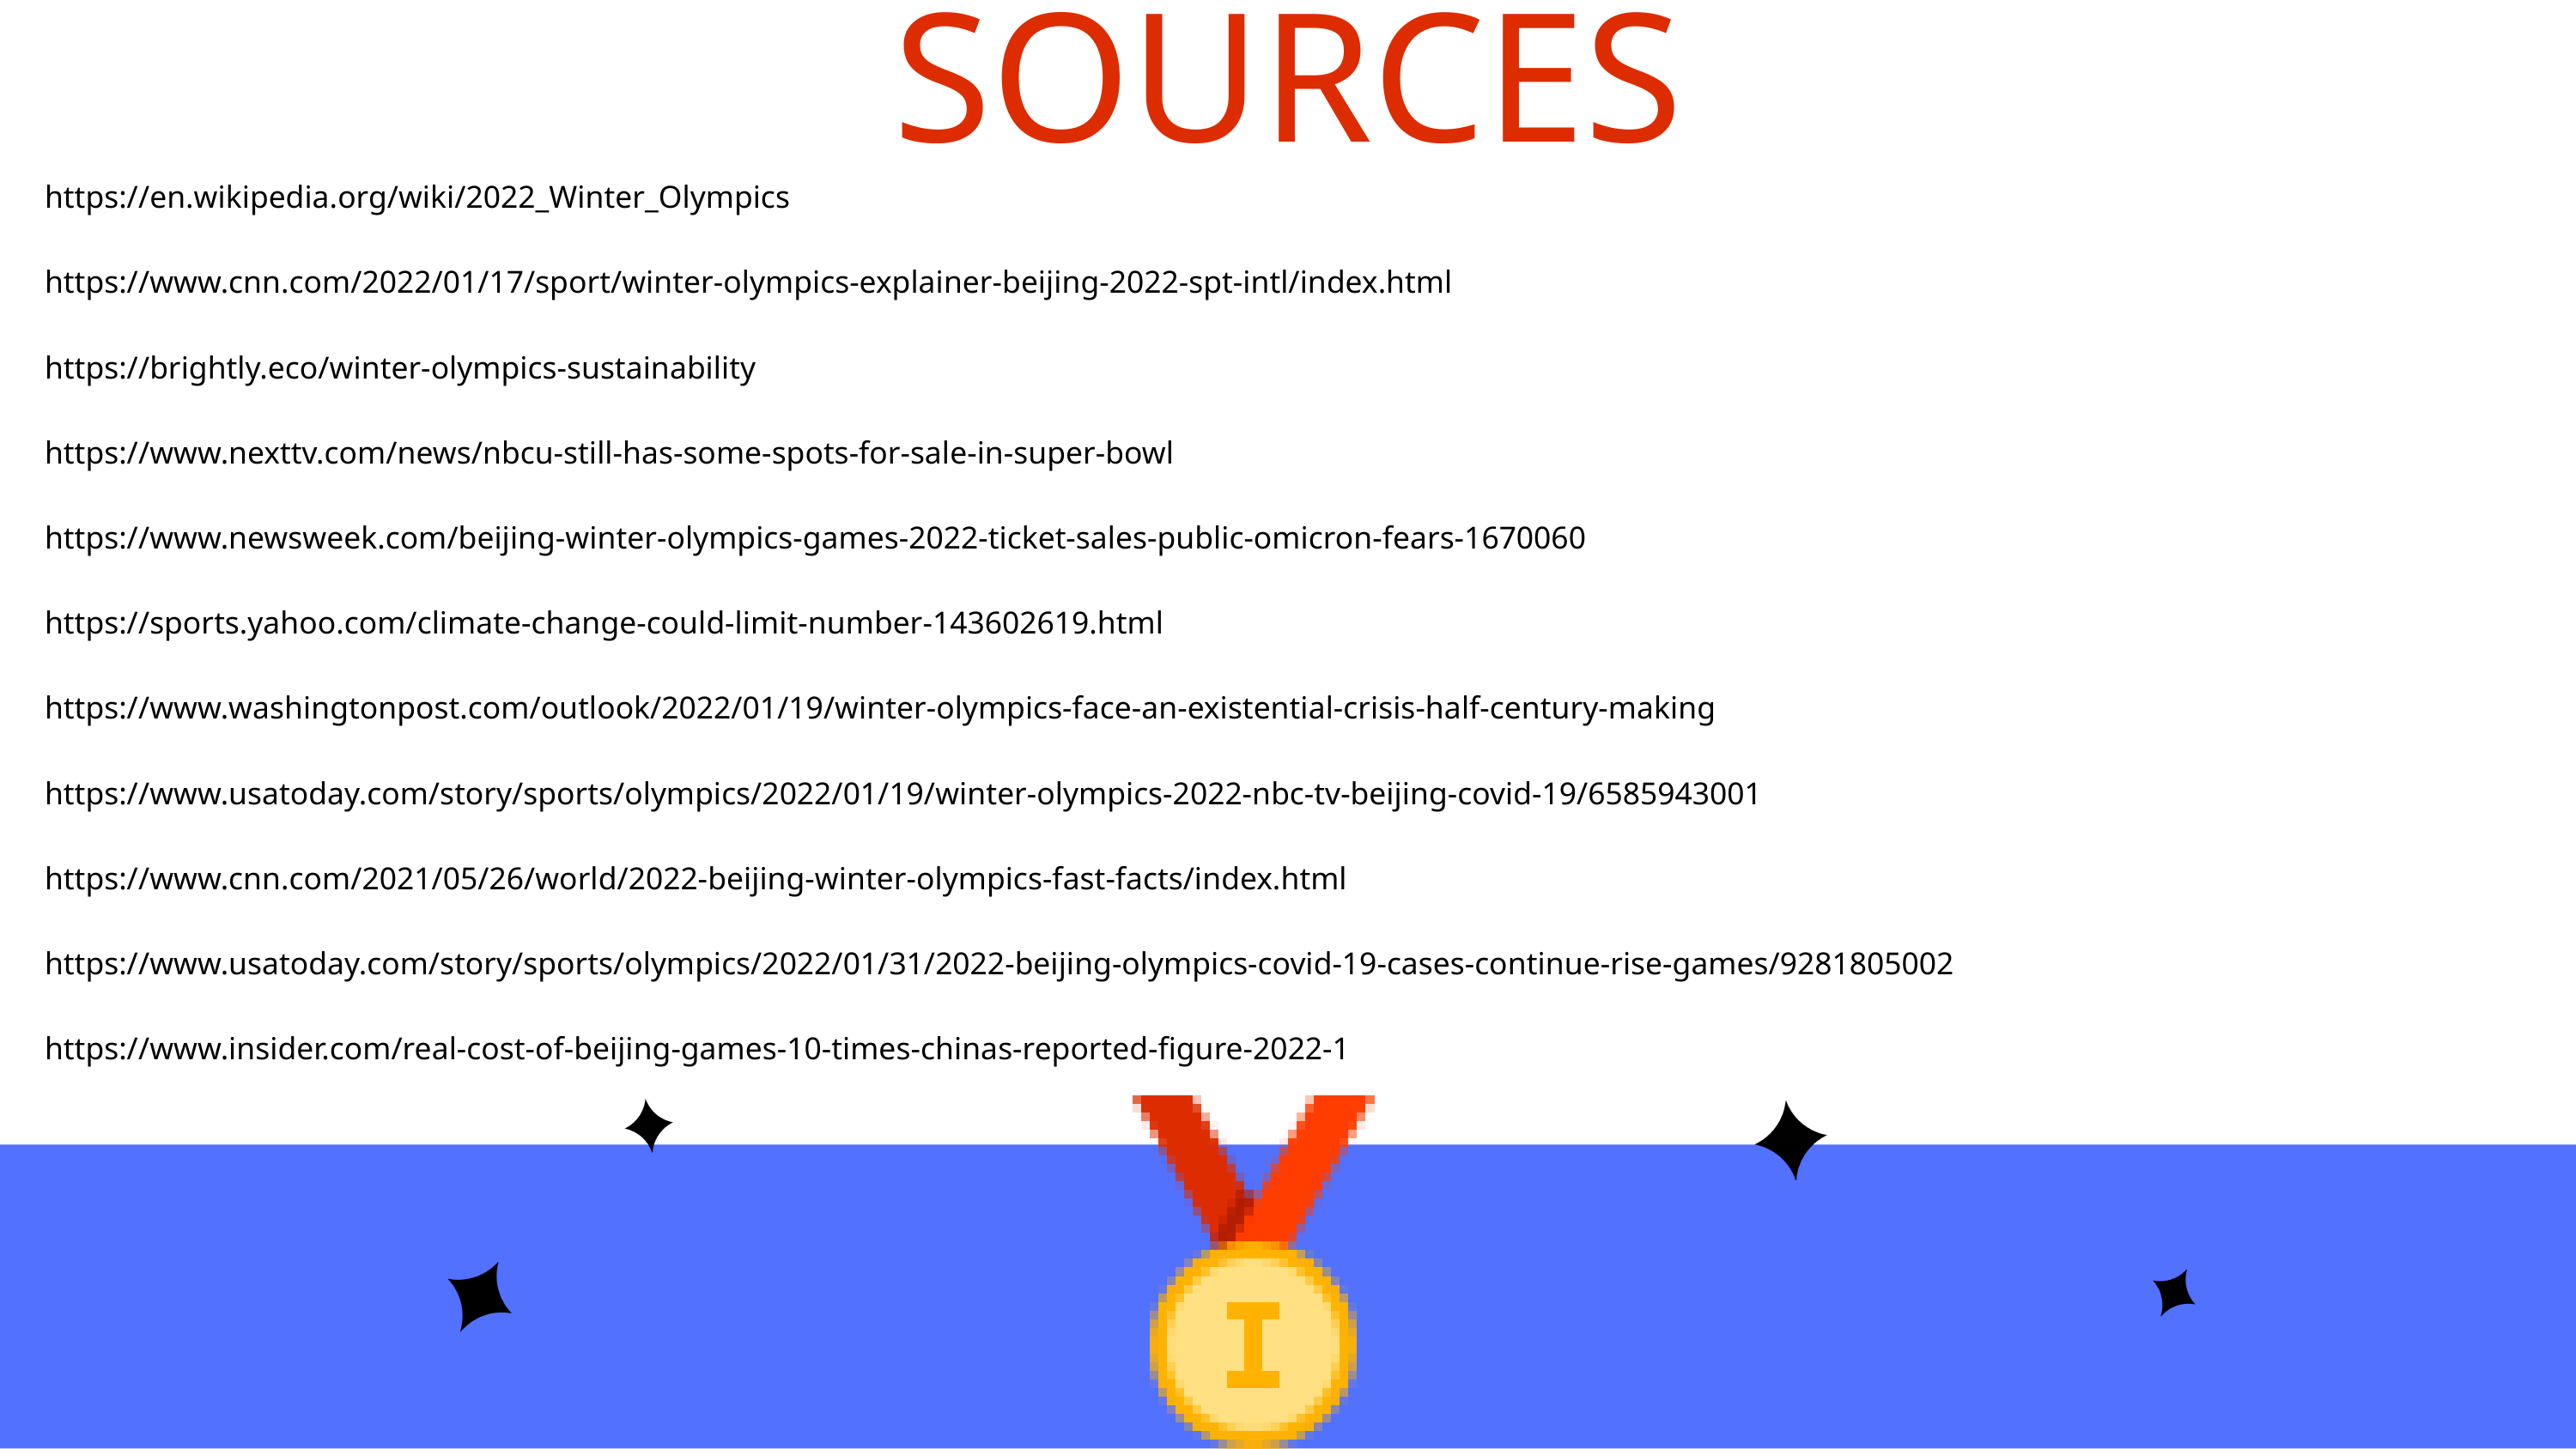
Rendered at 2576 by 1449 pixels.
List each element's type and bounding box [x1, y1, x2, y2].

text_box [44, 0, 2532, 1351]
text_box [1379, 1144, 2576, 1449]
text_box [0, 1144, 1128, 1449]
picture [1133, 1351, 1375, 1449]
